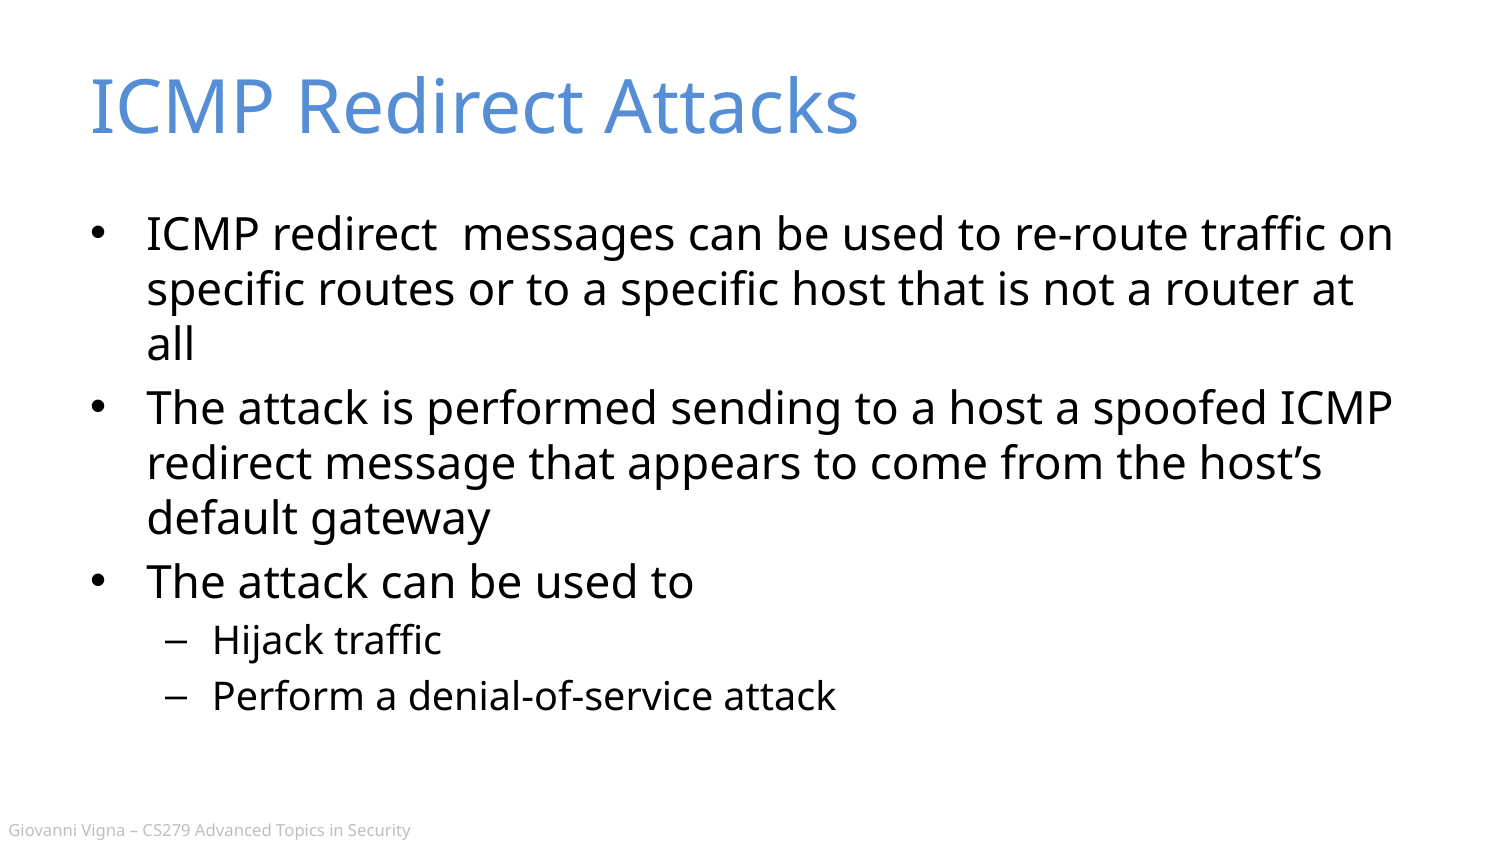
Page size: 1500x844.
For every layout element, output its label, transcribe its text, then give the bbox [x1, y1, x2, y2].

title ICMP Redirect Attacks [75, 33, 1425, 175]
list ICMP redirect messages can be used to re-route traffic on specific routes or to a specific host that is not a router at all The attack is performed sending to a host a spoofed ICMP redirect message that appears to come from the host’s default gateway The attack can be used to Hijack traffic Perform a denial-of-service attack [75, 196, 1425, 813]
